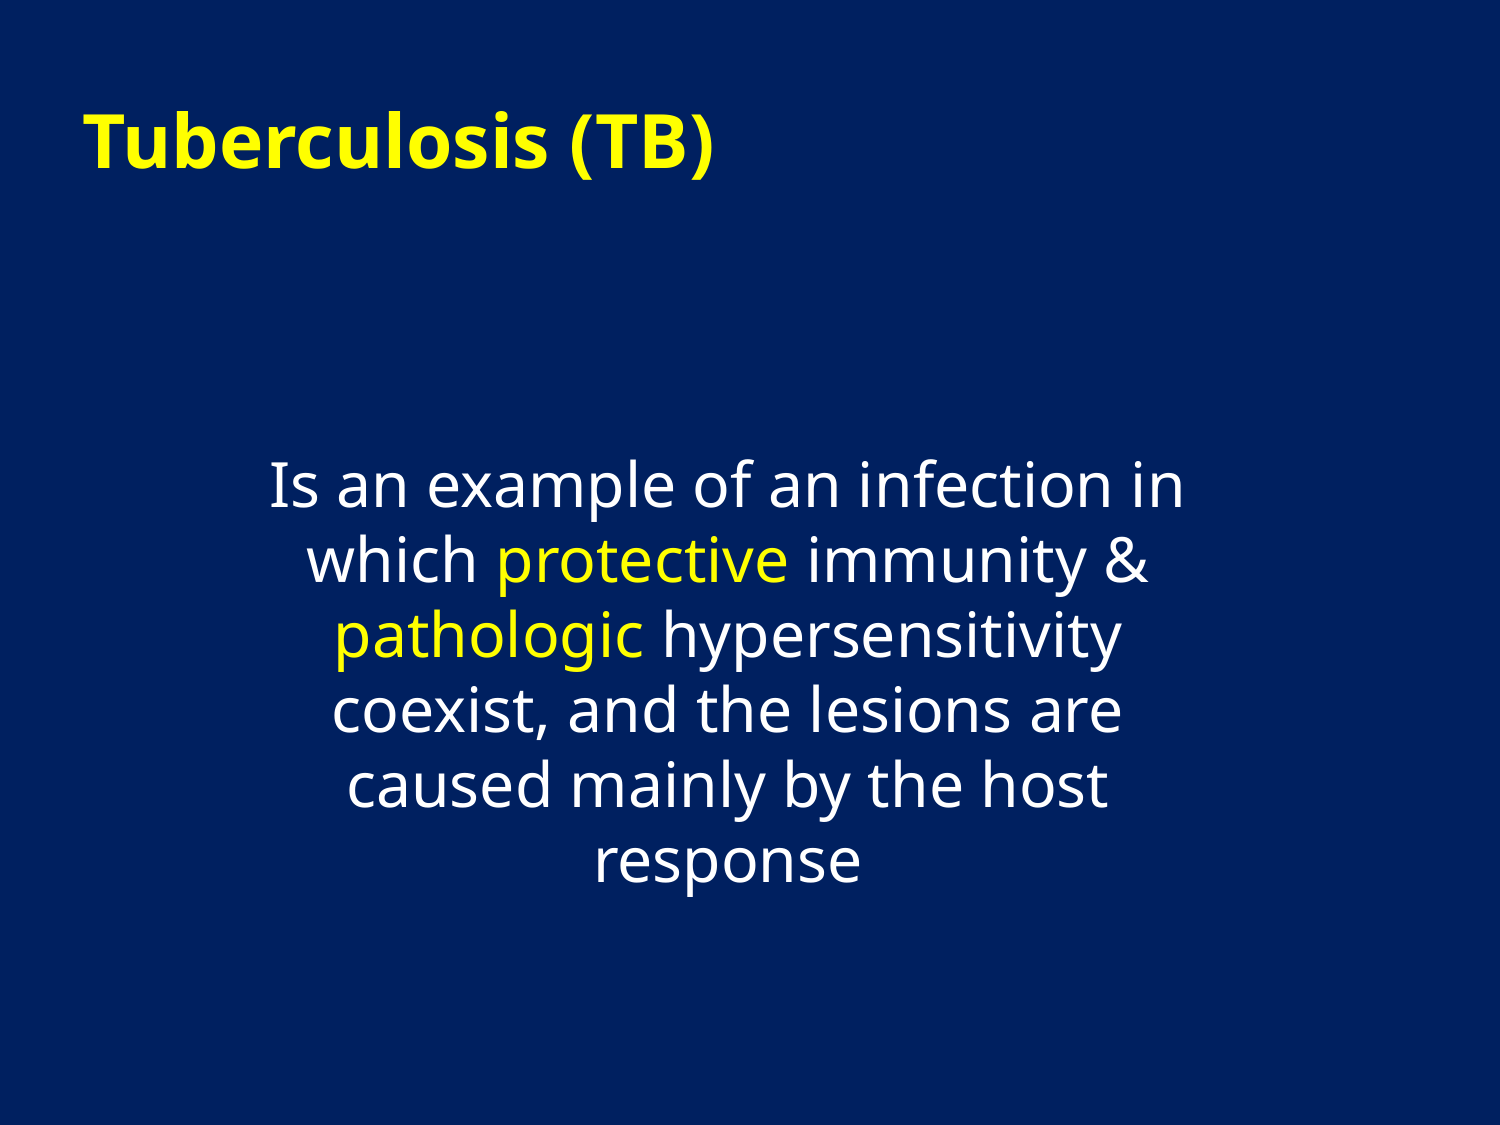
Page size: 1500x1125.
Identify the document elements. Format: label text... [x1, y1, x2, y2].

title Tuberculosis (TB) [75, 45, 1300, 233]
list Is an example of an infection in which protective immunity & pathologic hypersensitivity coexist, and the lesions are caused mainly by the host response [137, 262, 1250, 1005]
